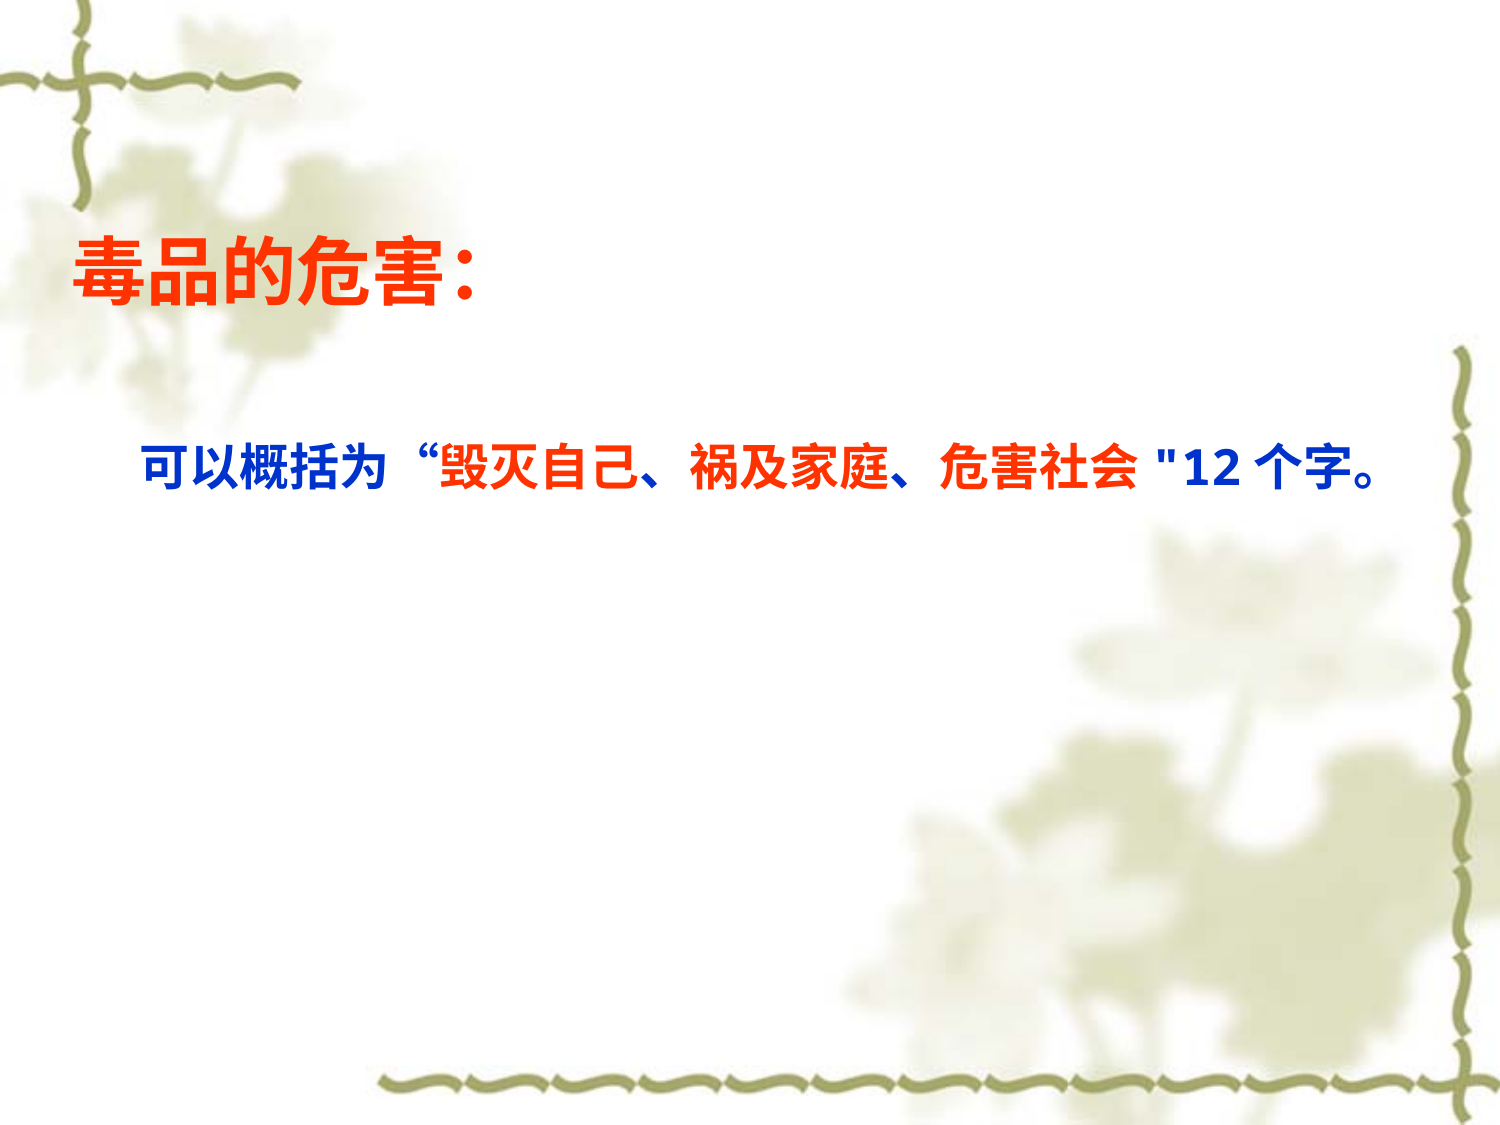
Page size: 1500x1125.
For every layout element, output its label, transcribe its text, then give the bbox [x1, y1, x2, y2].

picture [0, 0, 1500, 172]
picture [0, 503, 1500, 1125]
text_box 毒品的危害： 可以概括为“毁灭自己、祸及家庭、危害社会"12个字。 [0, 172, 1500, 503]
